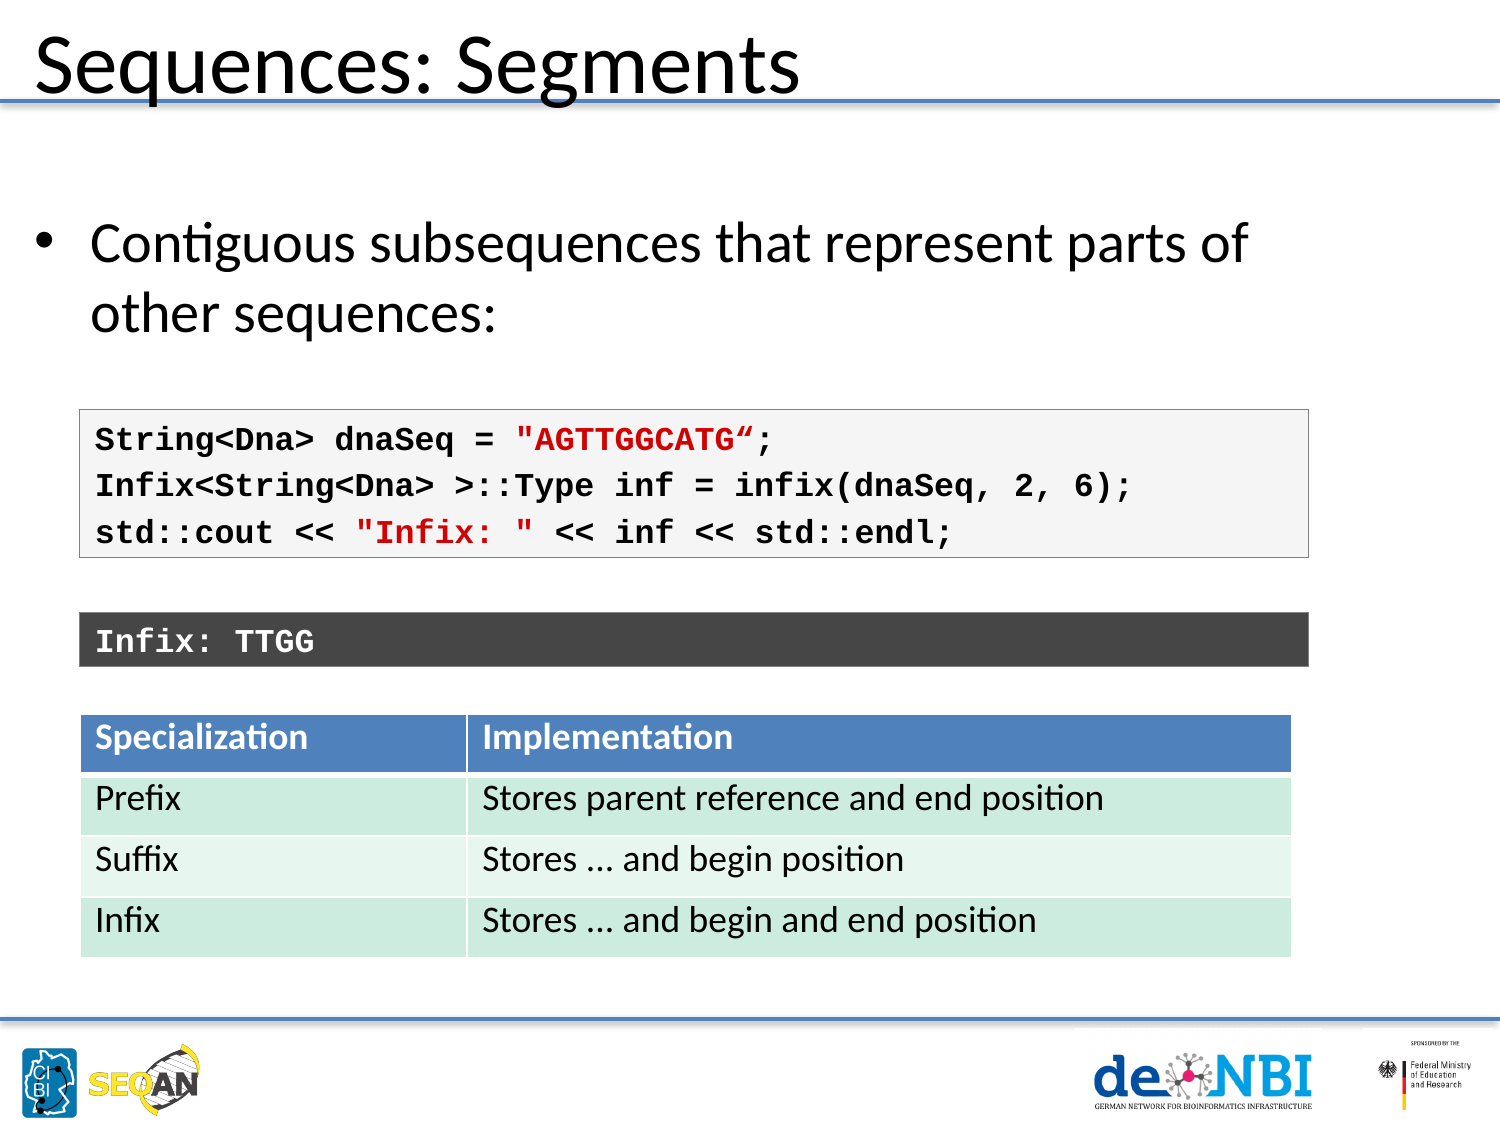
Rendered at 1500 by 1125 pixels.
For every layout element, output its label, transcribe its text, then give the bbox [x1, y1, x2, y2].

picture [33, 1108, 44, 1113]
text_box String<Dna> dnaSeq = "AGTTGGCATG“; Infix<String<Dna> >::Type inf = infix(dnaSeq, 2, 6); std::cout << "Infix: " << inf << std::endl; [79, 409, 1309, 558]
picture [40, 1051, 48, 1059]
table_cell Prefix [81, 778, 466, 835]
table_cell Suffix [81, 837, 466, 896]
text_box Contiguous subsequences that represent parts of other sequences: [19, 196, 1370, 862]
text_box Sequences: Segments [19, 0, 1370, 119]
table_cell Stores ... and begin and end position [468, 898, 1291, 957]
table_cell Stores ... and begin position [468, 837, 1291, 896]
text_box Infix: TTGG [79, 612, 1309, 667]
table_header Specialization [81, 715, 466, 772]
table_cell Stores parent reference and end position [468, 778, 1291, 835]
picture [1074, 1028, 1322, 1122]
table_cell Infix [81, 898, 466, 957]
picture [31, 1060, 40, 1071]
picture [75, 1042, 202, 1121]
table_header Implementation [468, 715, 1291, 772]
